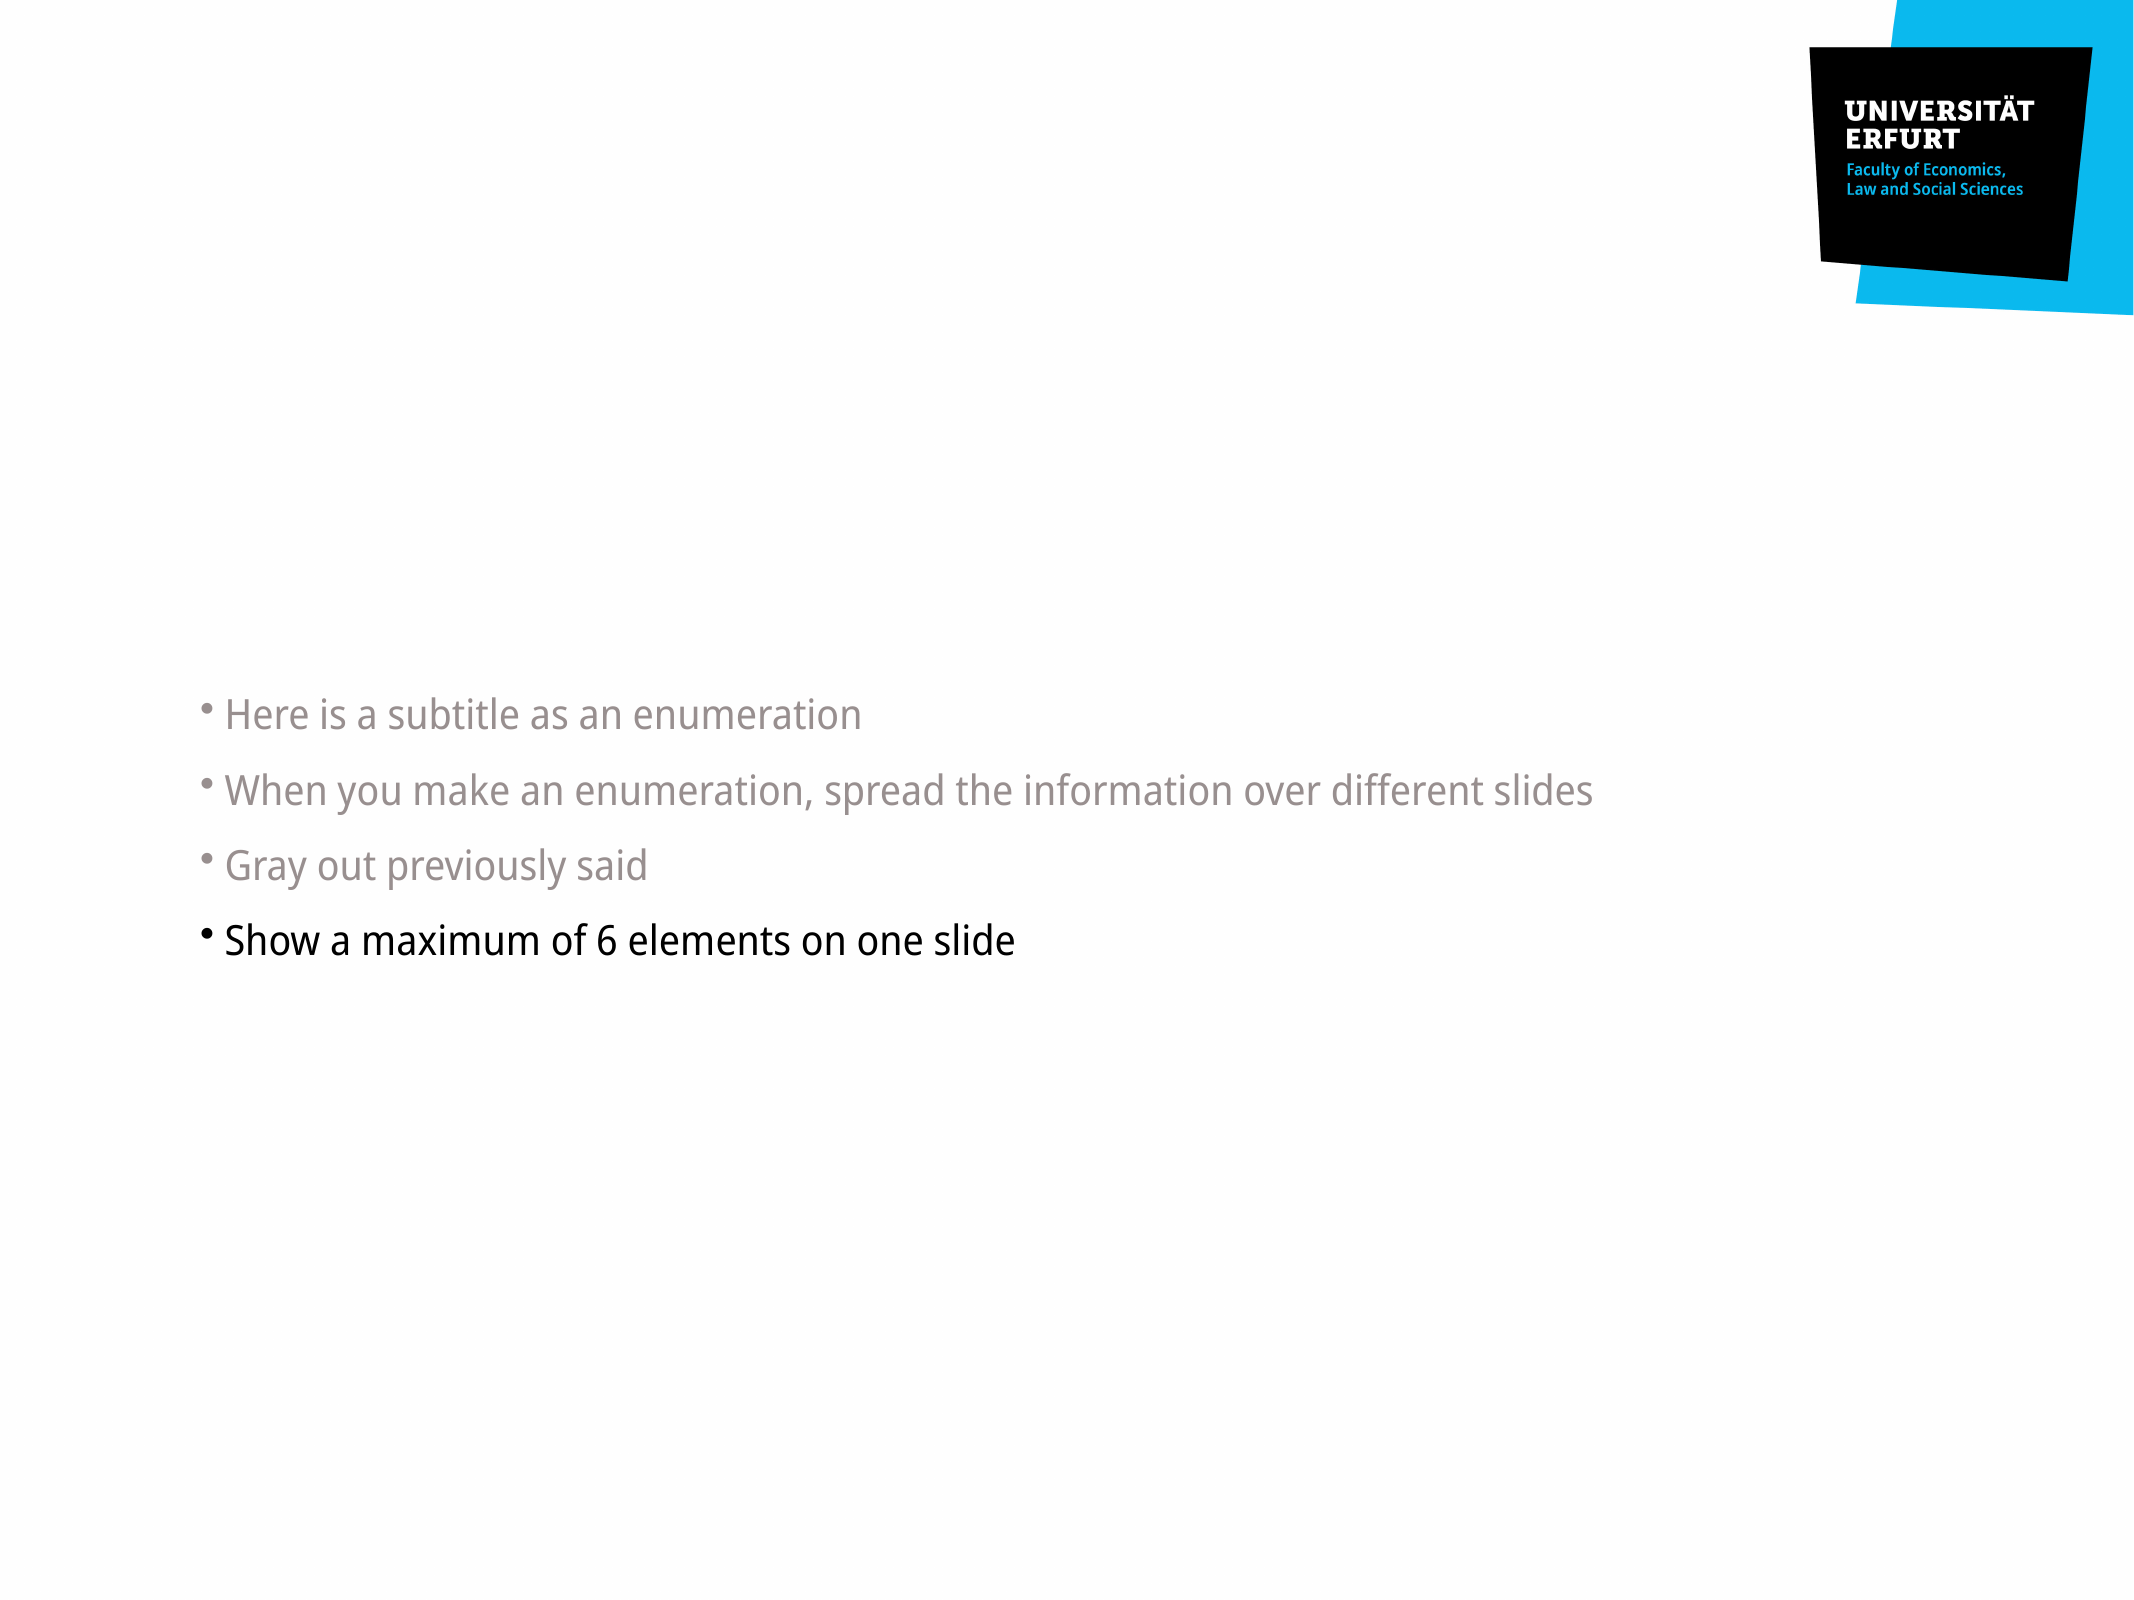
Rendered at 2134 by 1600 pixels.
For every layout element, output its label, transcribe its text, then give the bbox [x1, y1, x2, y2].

text_box Here is a subtitle as an enumeration When you make an enumeration, spread the information over different slides Gray out previously said Show a maximum of 6 elements on one slide [191, 654, 1909, 977]
picture [0, 0, 2134, 1600]
